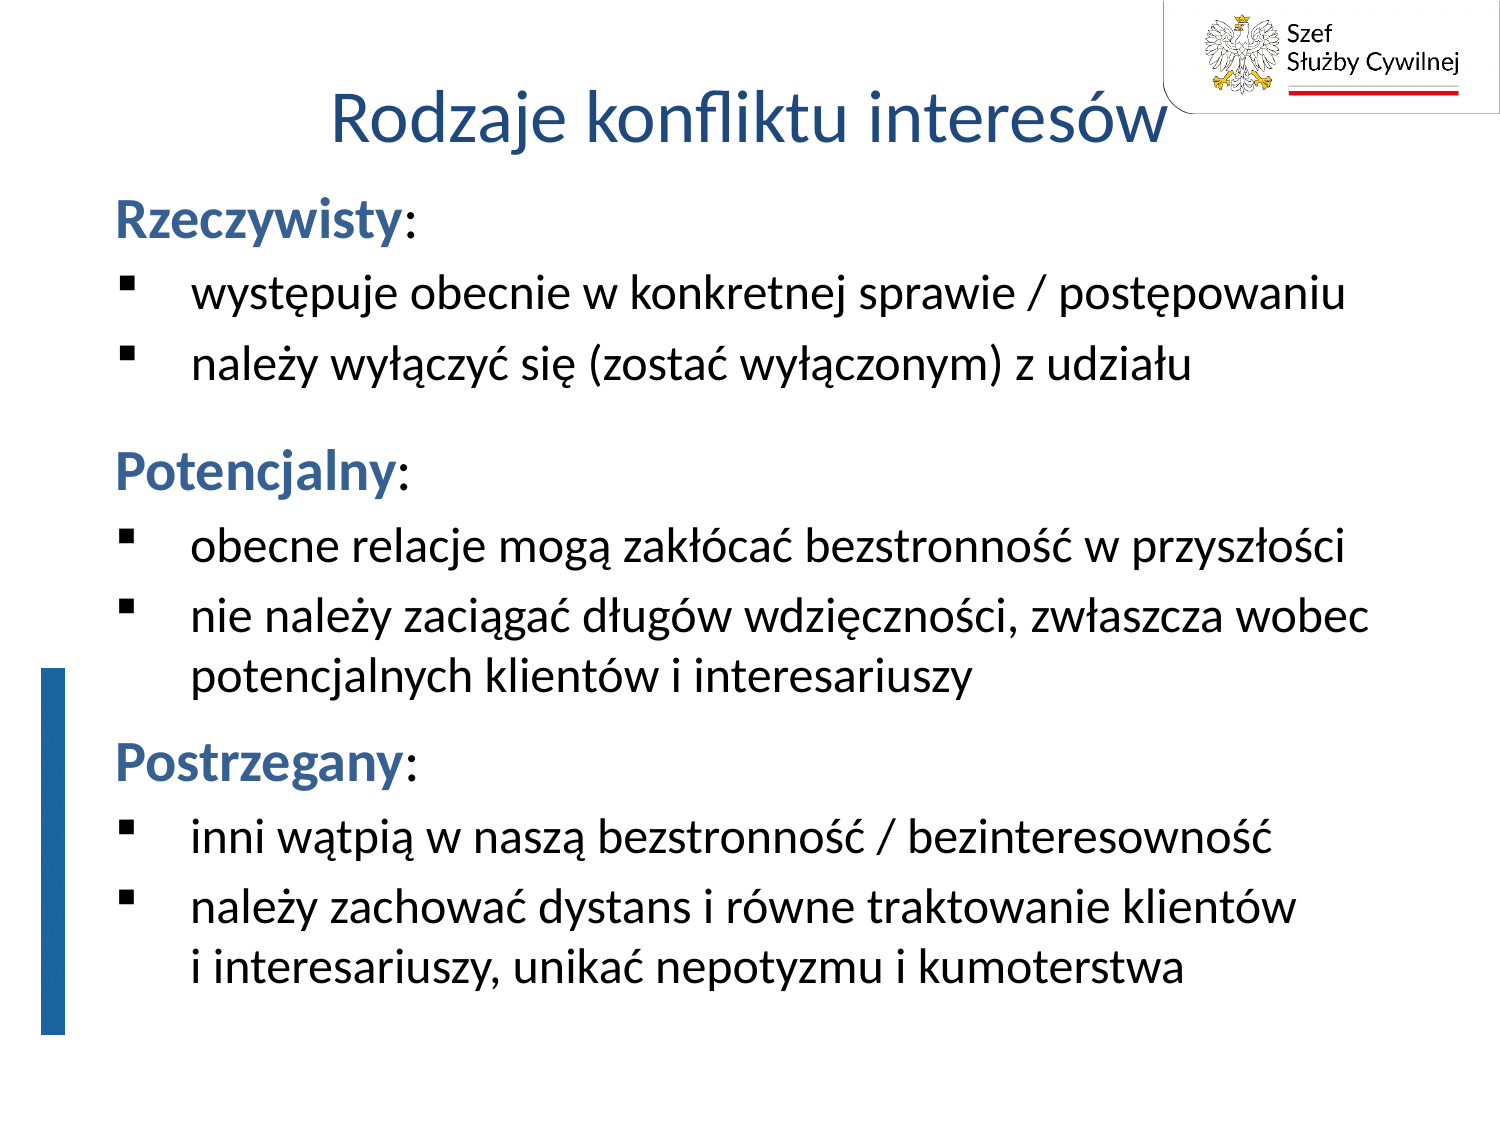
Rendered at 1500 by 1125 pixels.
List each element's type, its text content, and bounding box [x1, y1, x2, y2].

picture [1163, 0, 1500, 114]
picture [41, 668, 65, 1035]
text_box Potencjalny: obecne relacje mogą zakłócać bezstronność w przyszłości nie należy zaciągać długów wdzięczności, zwłaszcza wobec potencjalnych klientów i interesariuszy [100, 424, 1400, 716]
text_box Rzeczywisty: występuje obecnie w konkretnej sprawie / postępowaniu należy wyłączyć się (zostać wyłączonym) z udziału [100, 172, 1401, 421]
text_box Postrzegany: inni wątpią w naszą bezstronność / bezinteresowność należy zachować dystans i równe traktowanie klientów i interesariuszy, unikać nepotyzmu i kumoterstwa [100, 716, 1400, 1012]
title Rodzaje konfliktu interesów [100, 60, 1400, 172]
